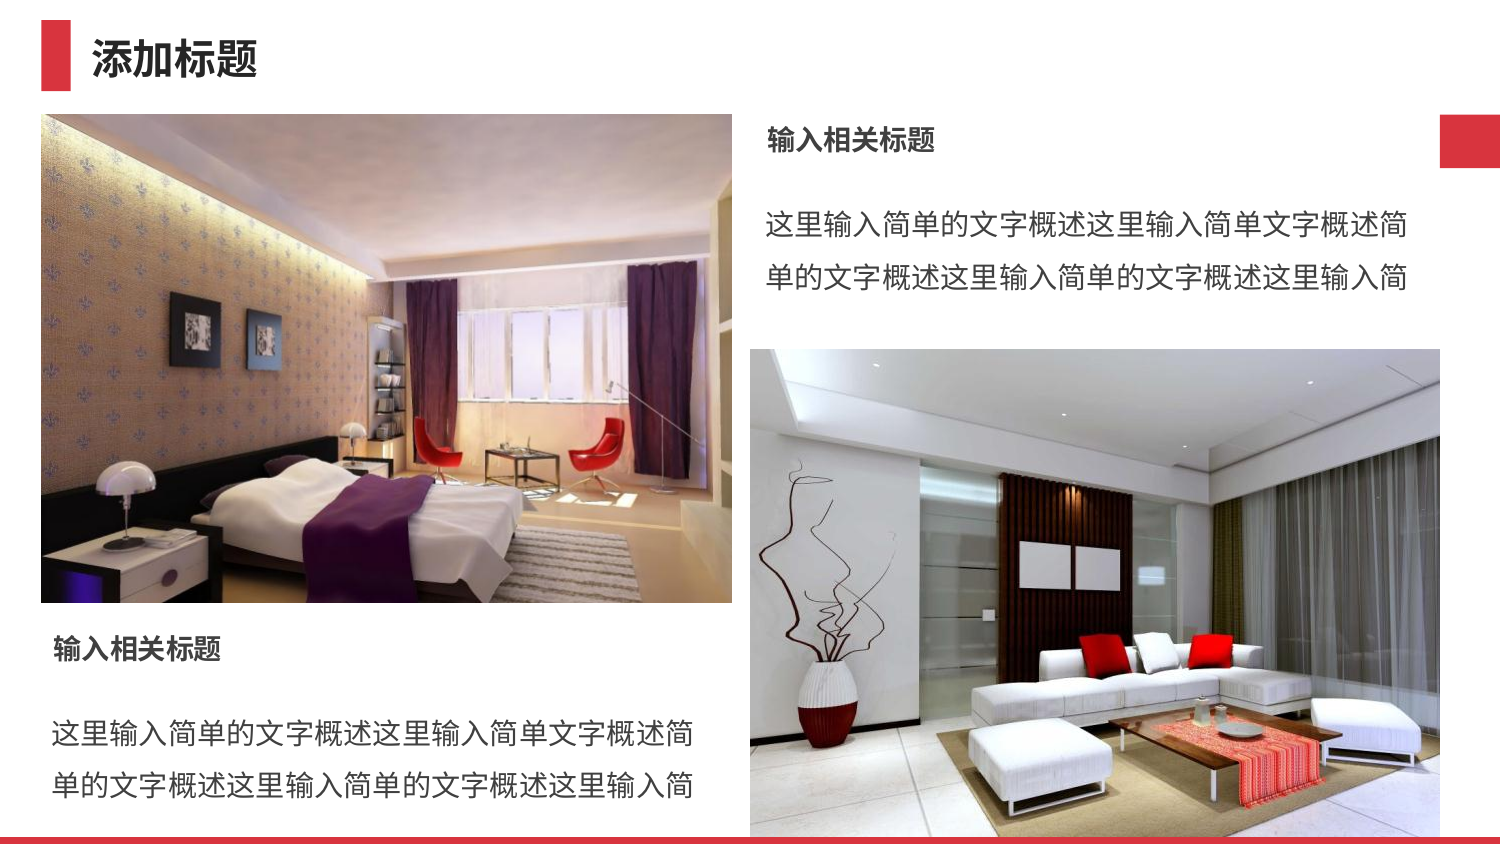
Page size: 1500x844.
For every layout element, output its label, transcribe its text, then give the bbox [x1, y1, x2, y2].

picture [749, 349, 1440, 838]
text_box 输入相关标题 [39, 623, 371, 673]
text_box 输入相关标题 [753, 115, 1085, 164]
text_box [0, 836, 1500, 844]
text_box [1439, 114, 1500, 169]
text_box 这里输入简单的文字概述这里输入简单文字概述简单的文字概述这里输入简单的文字概述这里输入简 [750, 181, 1446, 302]
picture [41, 114, 732, 603]
text_box 添加标题 [76, 25, 274, 91]
text_box 这里输入简单的文字概述这里输入简单文字概述简单的文字概述这里输入简单的文字概述这里输入简 [36, 690, 732, 811]
text_box [40, 19, 72, 92]
